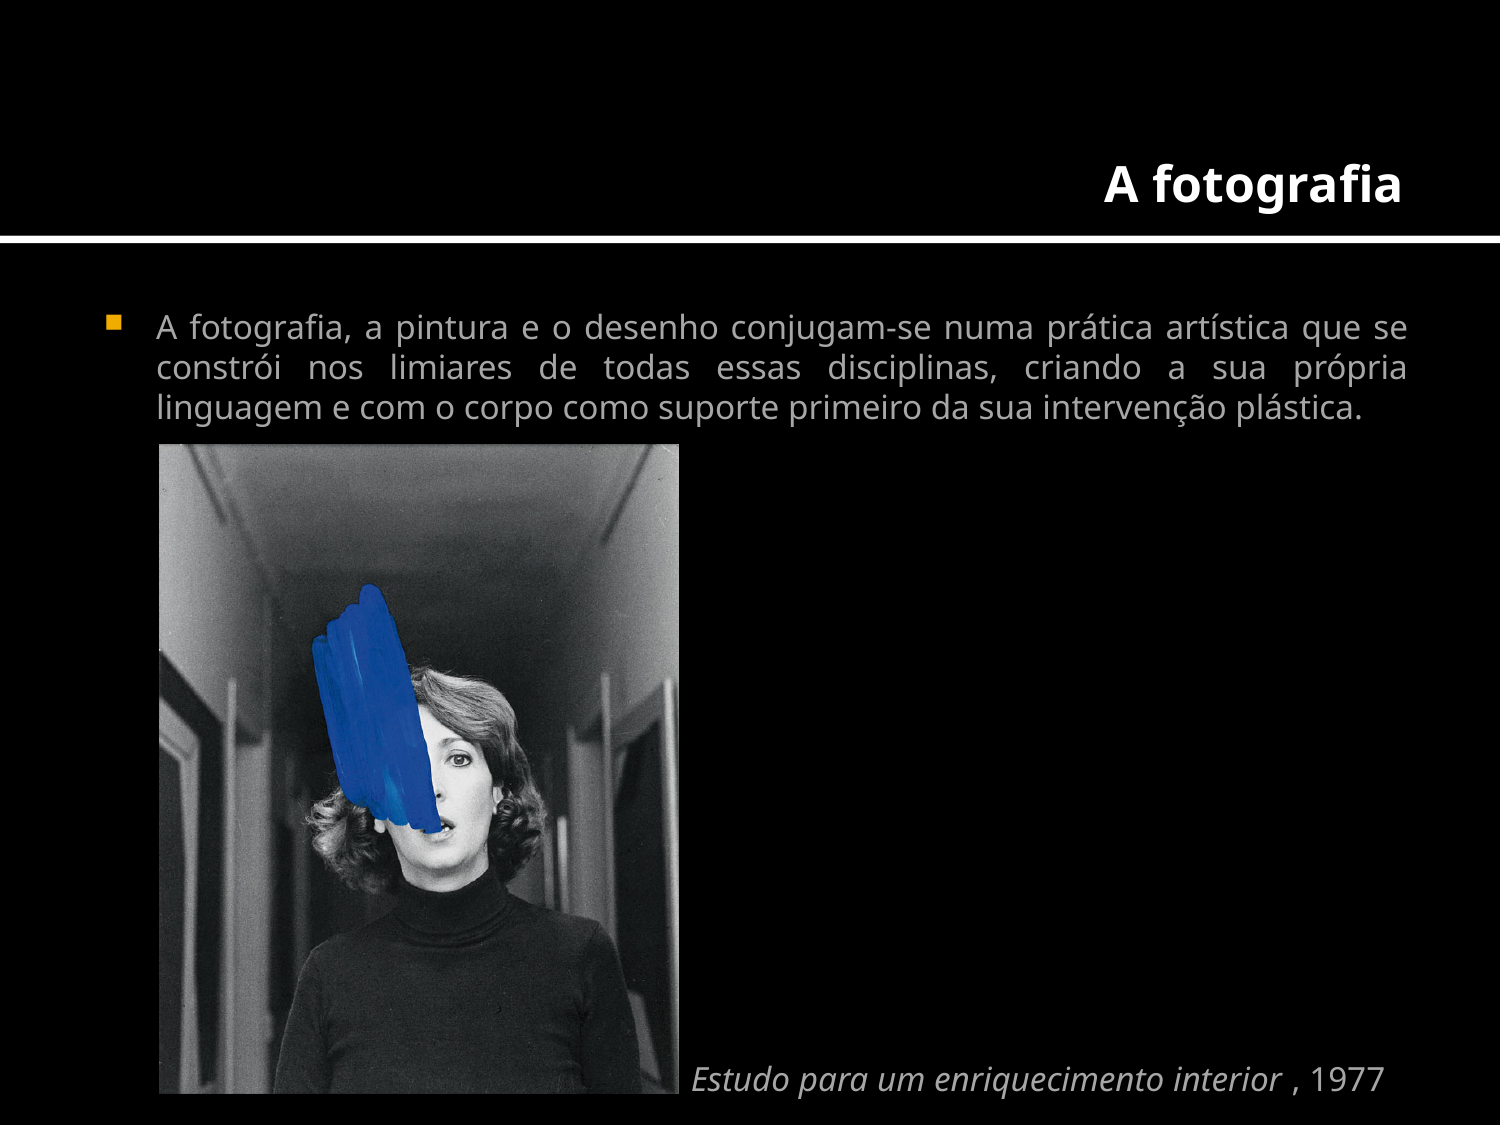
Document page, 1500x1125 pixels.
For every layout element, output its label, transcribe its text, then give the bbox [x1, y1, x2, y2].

picture [159, 444, 679, 1094]
list A fotografia, a pintura e o desenho conjugam-se numa prática artística que se constrói nos limiares de todas essas disciplinas, criando a sua própria linguagem e com o corpo como suporte primeiro da sua intervenção plástica. [75, 291, 1425, 1050]
text_box A fotografia [560, 125, 1412, 239]
text_box Estudo para um enriquecimento interior , 1977 [667, 1043, 1465, 1125]
